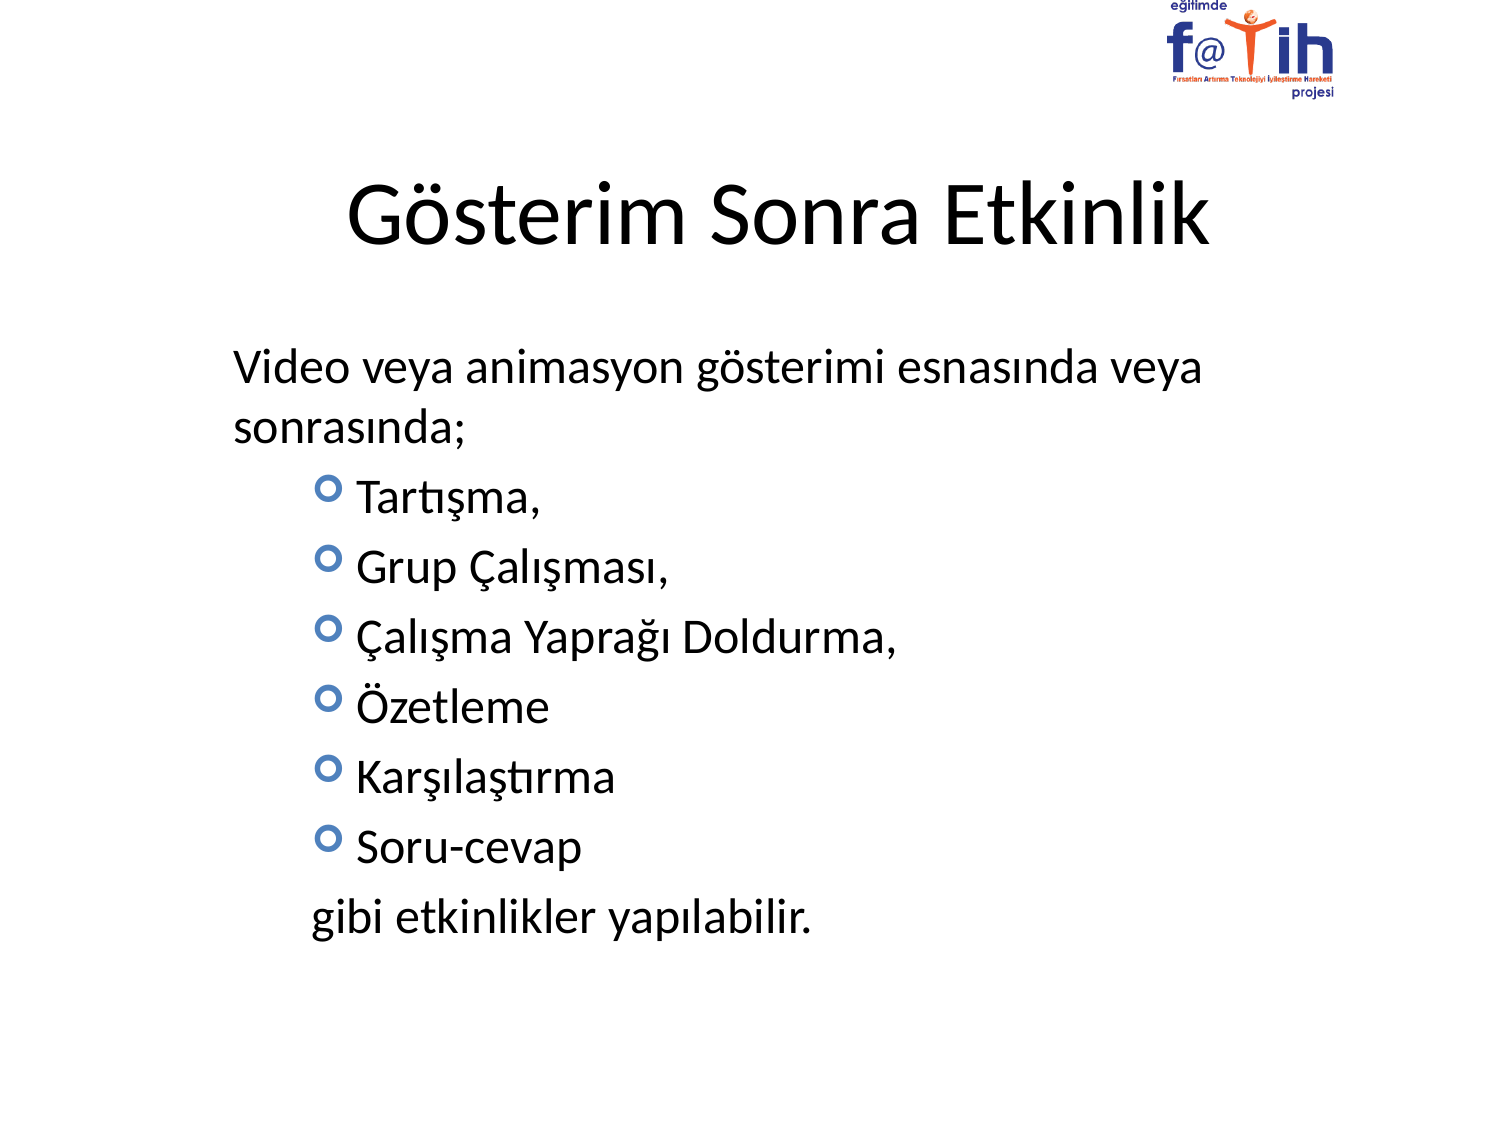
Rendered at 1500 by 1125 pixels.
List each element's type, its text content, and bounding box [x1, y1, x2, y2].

picture [1162, 0, 1338, 101]
text_box Video veya animasyon gösterimi esnasında veya sonrasında; Tartışma, Grup Çalışması, Çalışma Yaprağı Doldurma, Özetleme Karşılaştırma Soru-cevap gibi etkinlikler yapılabilir. [207, 326, 1319, 1012]
title Gösterim Sonra Etkinlik [171, 113, 1388, 302]
